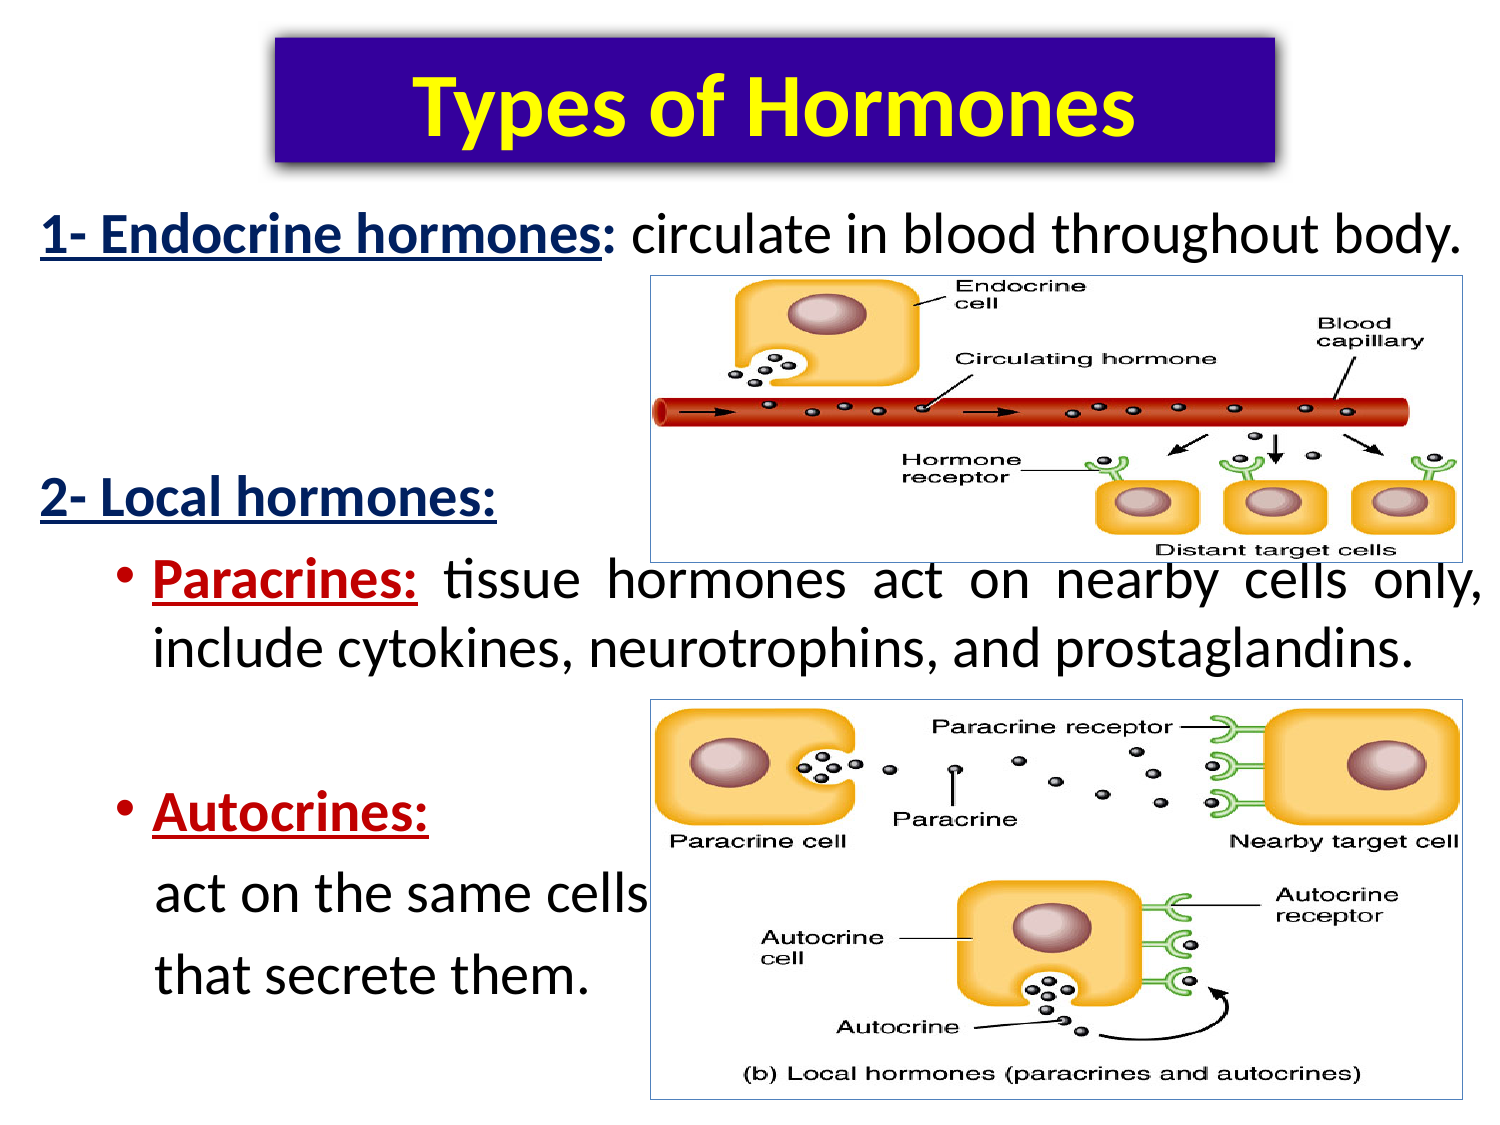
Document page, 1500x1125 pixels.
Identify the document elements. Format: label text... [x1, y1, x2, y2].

picture [649, 699, 1463, 1101]
title Types of Hormones [275, 37, 1275, 163]
picture [649, 274, 1463, 563]
list 1- Endocrine hormones: circulate in blood throughout body. 2- Local hormones: Paracrines: tissue hormones act on nearby cells only, include cytokines, neurotrophins, and prostaglandins. Autocrines: act on the same cells that secrete them. [0, 187, 1500, 1075]
